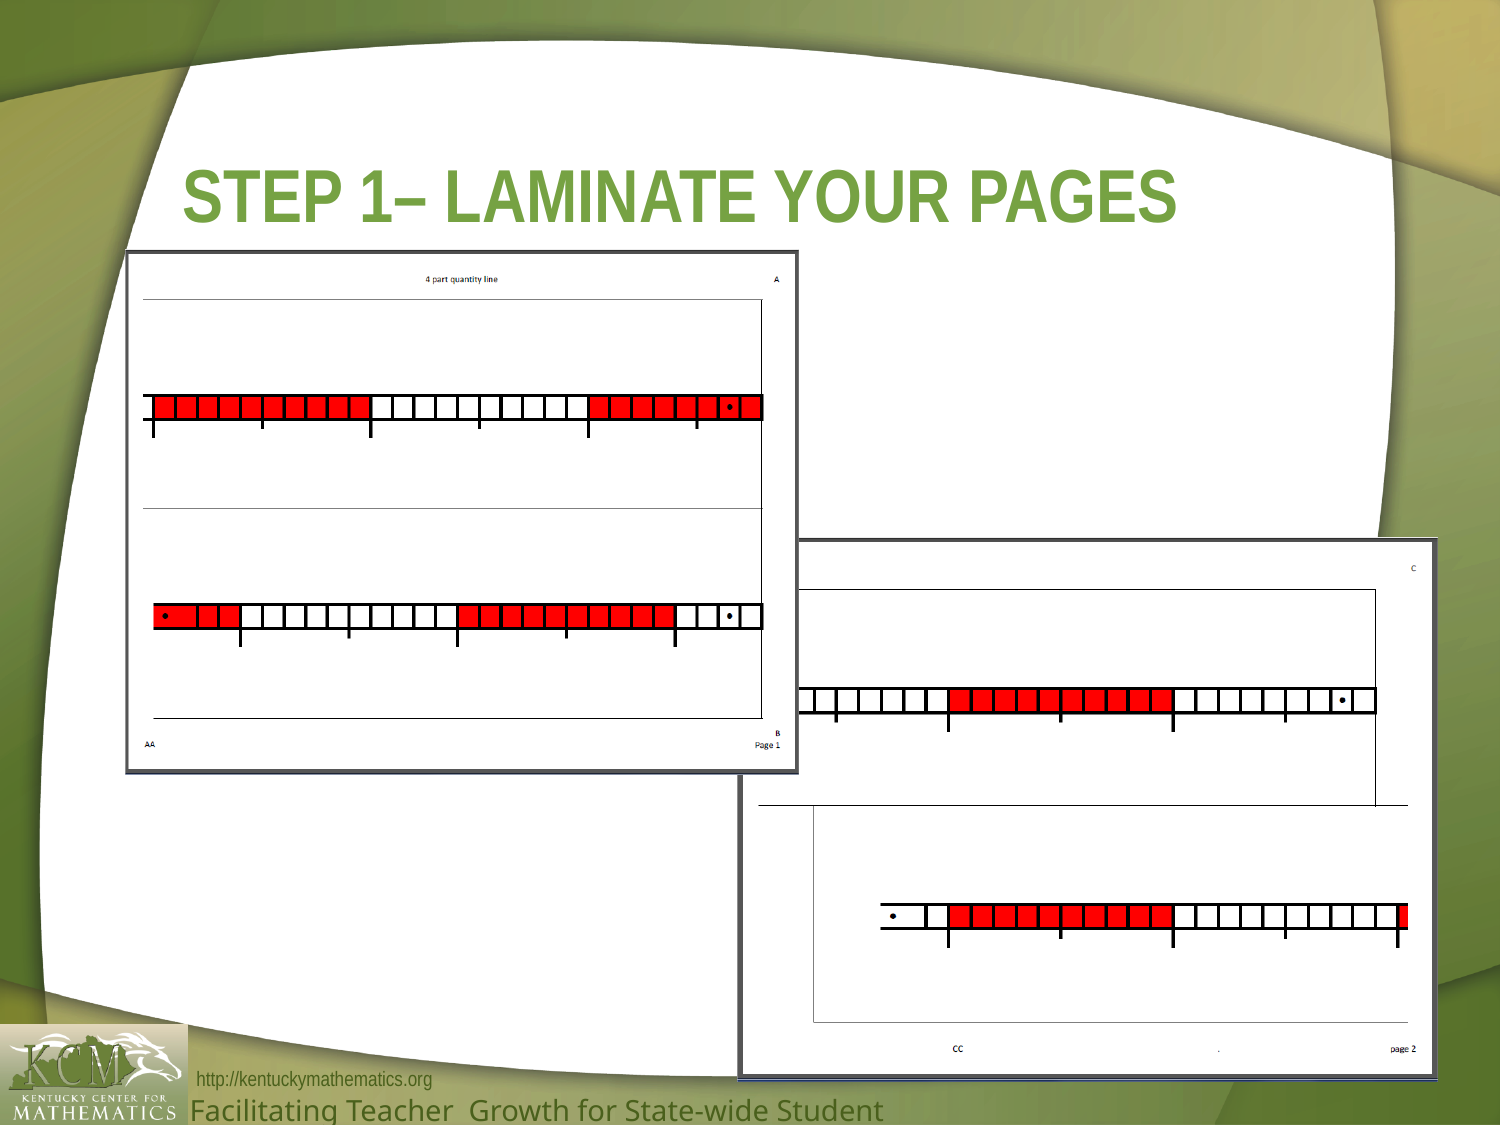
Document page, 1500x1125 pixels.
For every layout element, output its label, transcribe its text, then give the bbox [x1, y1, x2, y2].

title Step 1– Laminate your pages [175, 119, 1401, 266]
picture [324, 1107, 333, 1119]
picture [0, 0, 1500, 1125]
